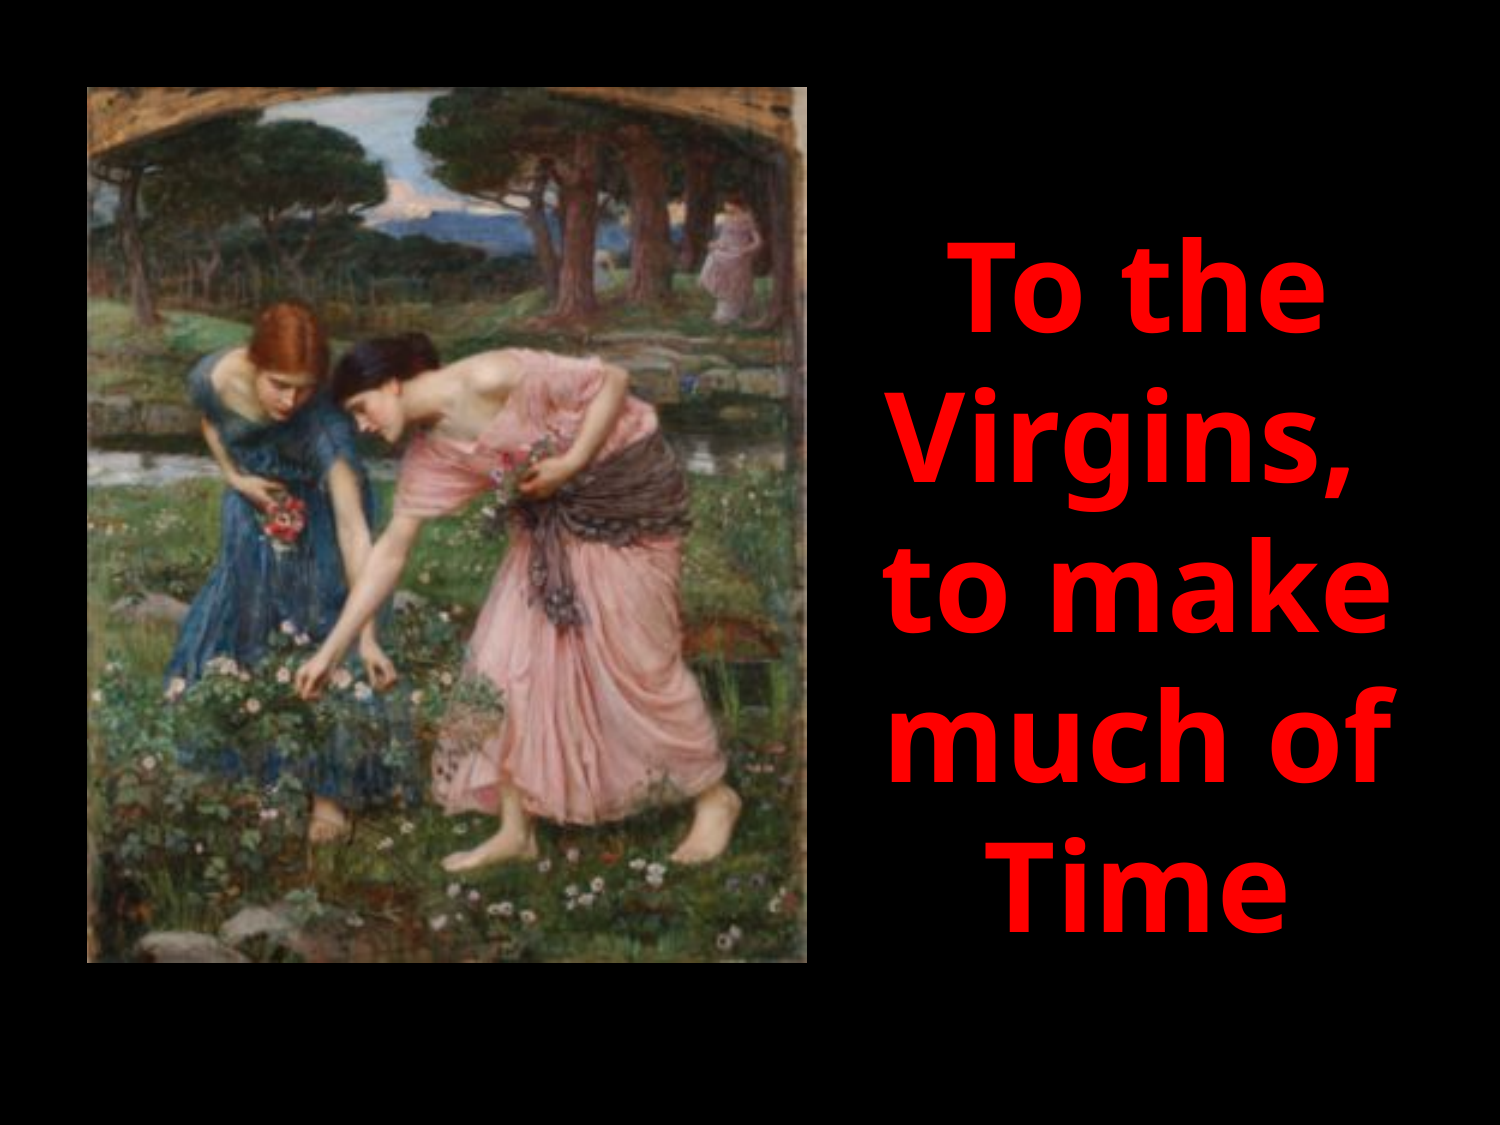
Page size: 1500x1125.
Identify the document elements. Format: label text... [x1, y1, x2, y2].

picture [87, 87, 807, 963]
text_box To the Virgins, to make much of Time [849, 199, 1425, 965]
